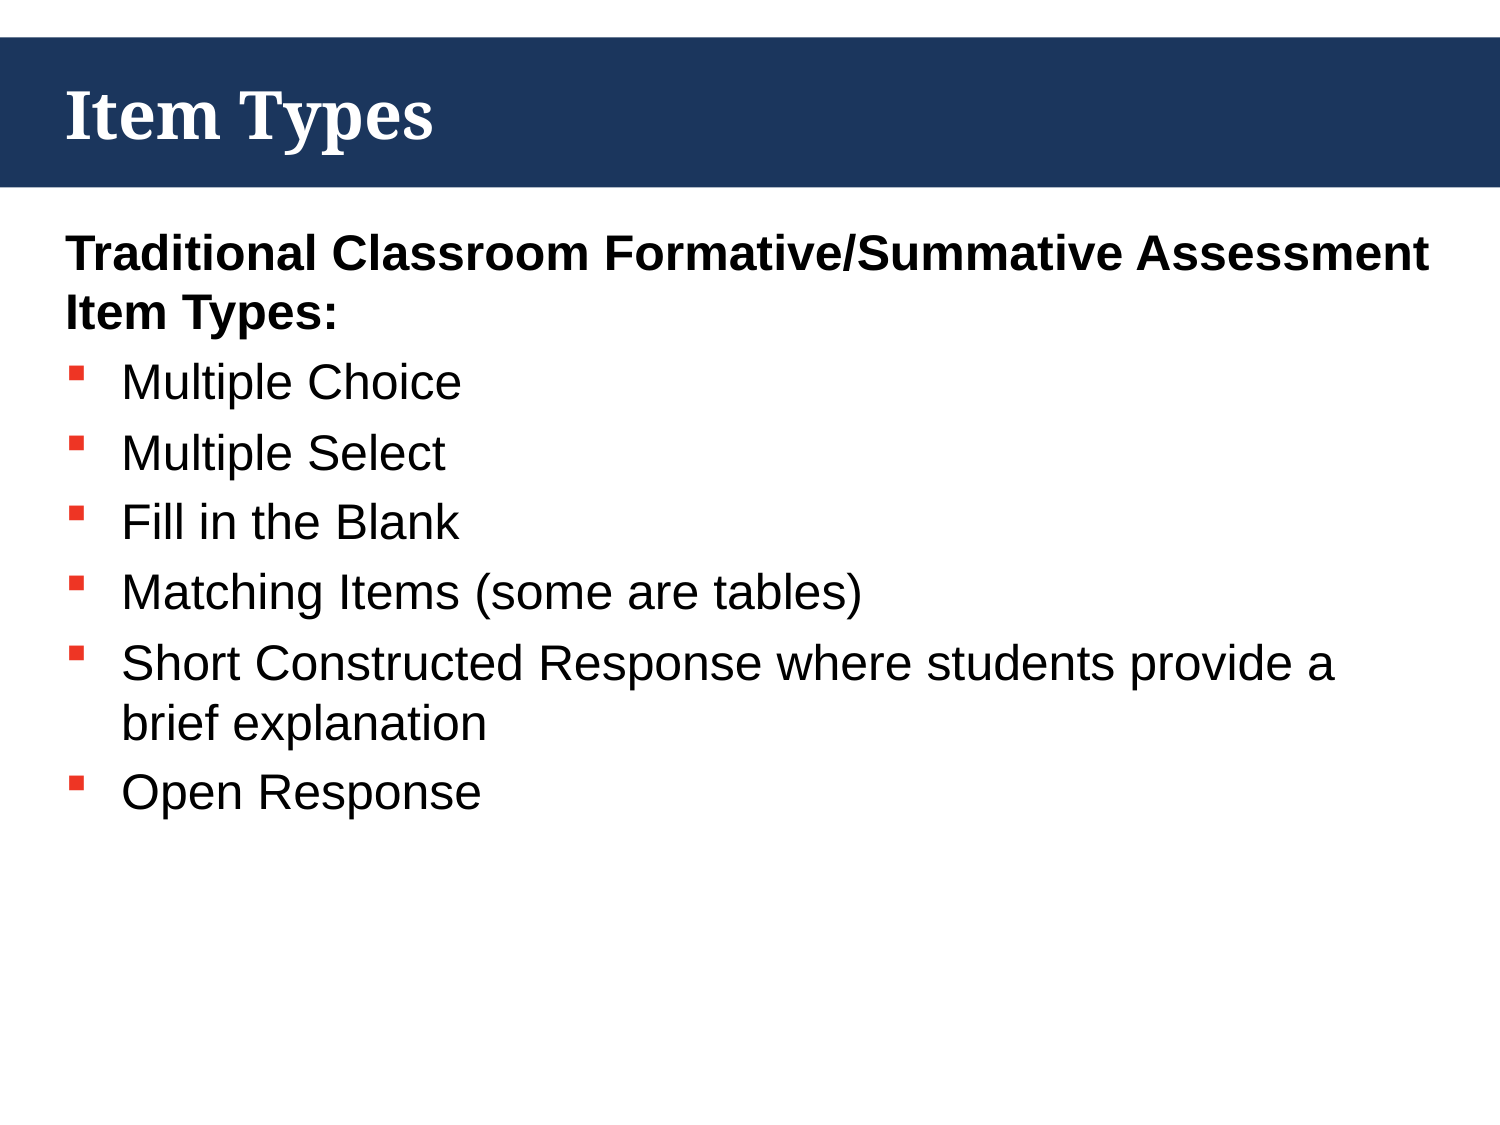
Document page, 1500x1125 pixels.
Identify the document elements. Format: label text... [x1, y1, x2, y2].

title Item Types [50, 37, 1413, 188]
list Traditional Classroom Formative/Summative Assessment Item Types: Multiple Choice Multiple Select Fill in the Blank Matching Items (some are tables) Short Constructed Response where students provide a brief explanation Open Response [50, 212, 1450, 1100]
